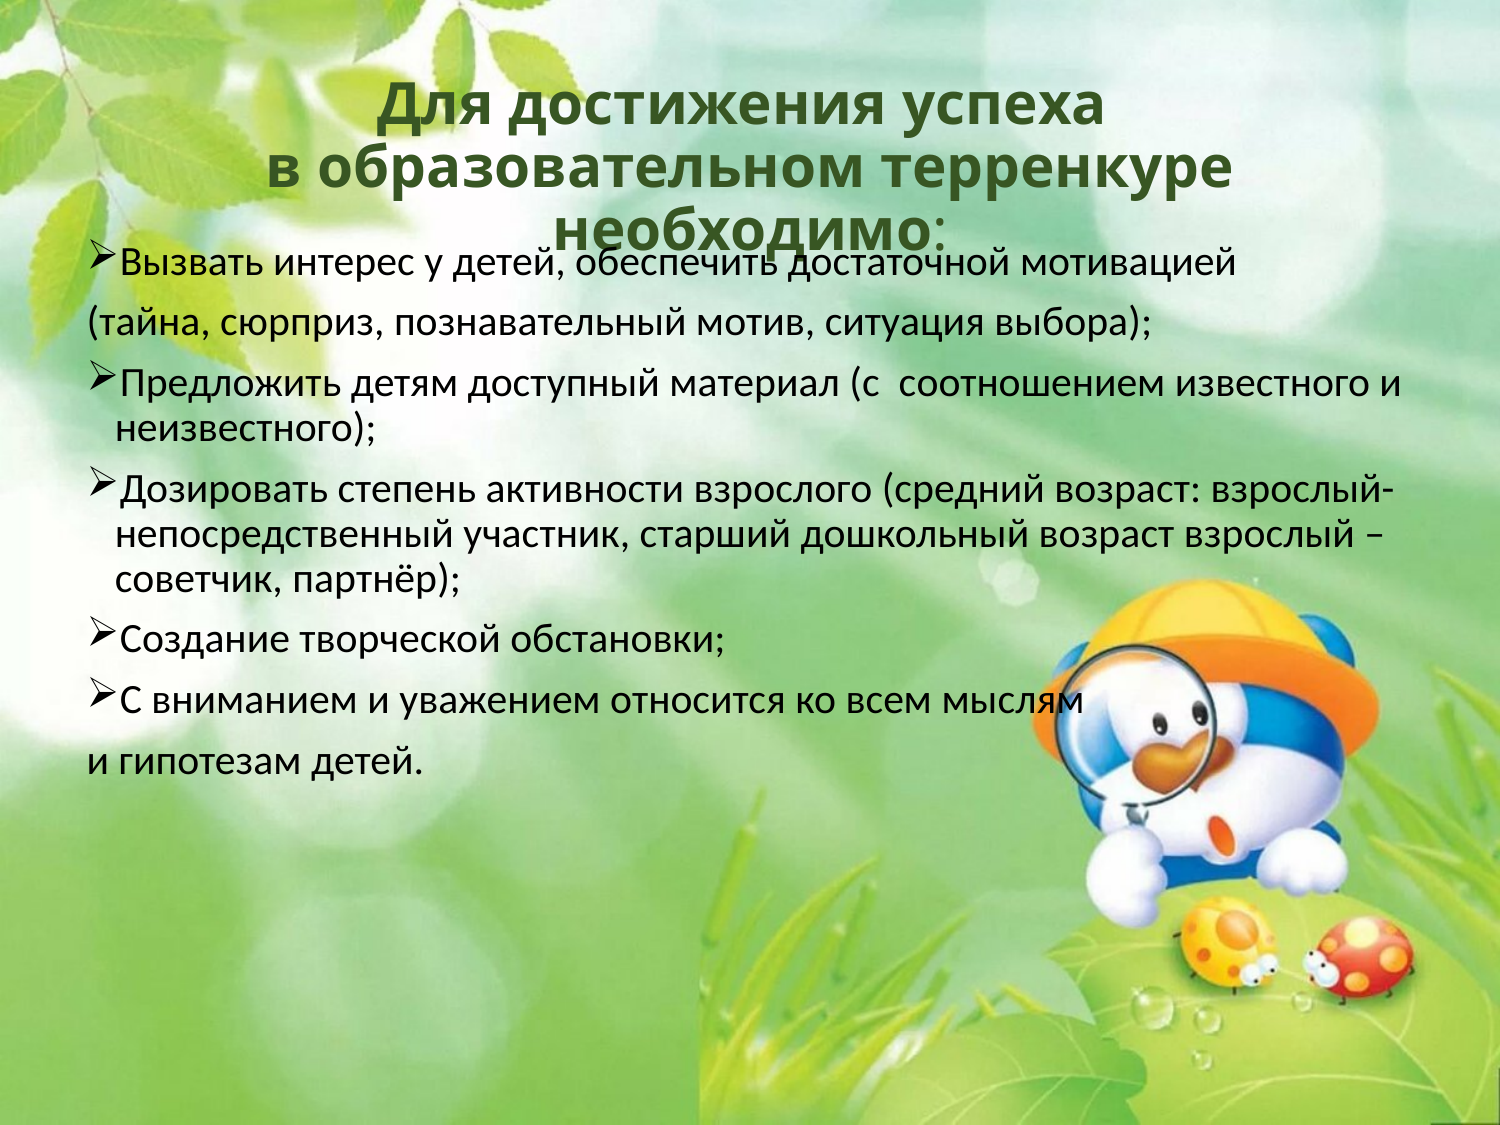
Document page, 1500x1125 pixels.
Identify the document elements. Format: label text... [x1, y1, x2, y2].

title Для достижения успеха в образовательном терренкуре необходимо: [103, 59, 1397, 231]
picture [0, 0, 1500, 1125]
list Вызвать интерес у детей, обеспечить достаточной мотивацией (тайна, сюрприз, познавательный мотив, ситуация выбора); Предложить детям доступный материал (с соотношением известного и неизвестного); Дозировать степень активности взрослого (средний возраст: взрослый- непосредственный участник, старший дошкольный возраст взрослый – советчик, партнёр); Создание творческой обстановки; С вниманием и уважением относится ко всем мыслям и гипотезам детей. [71, 231, 1429, 975]
